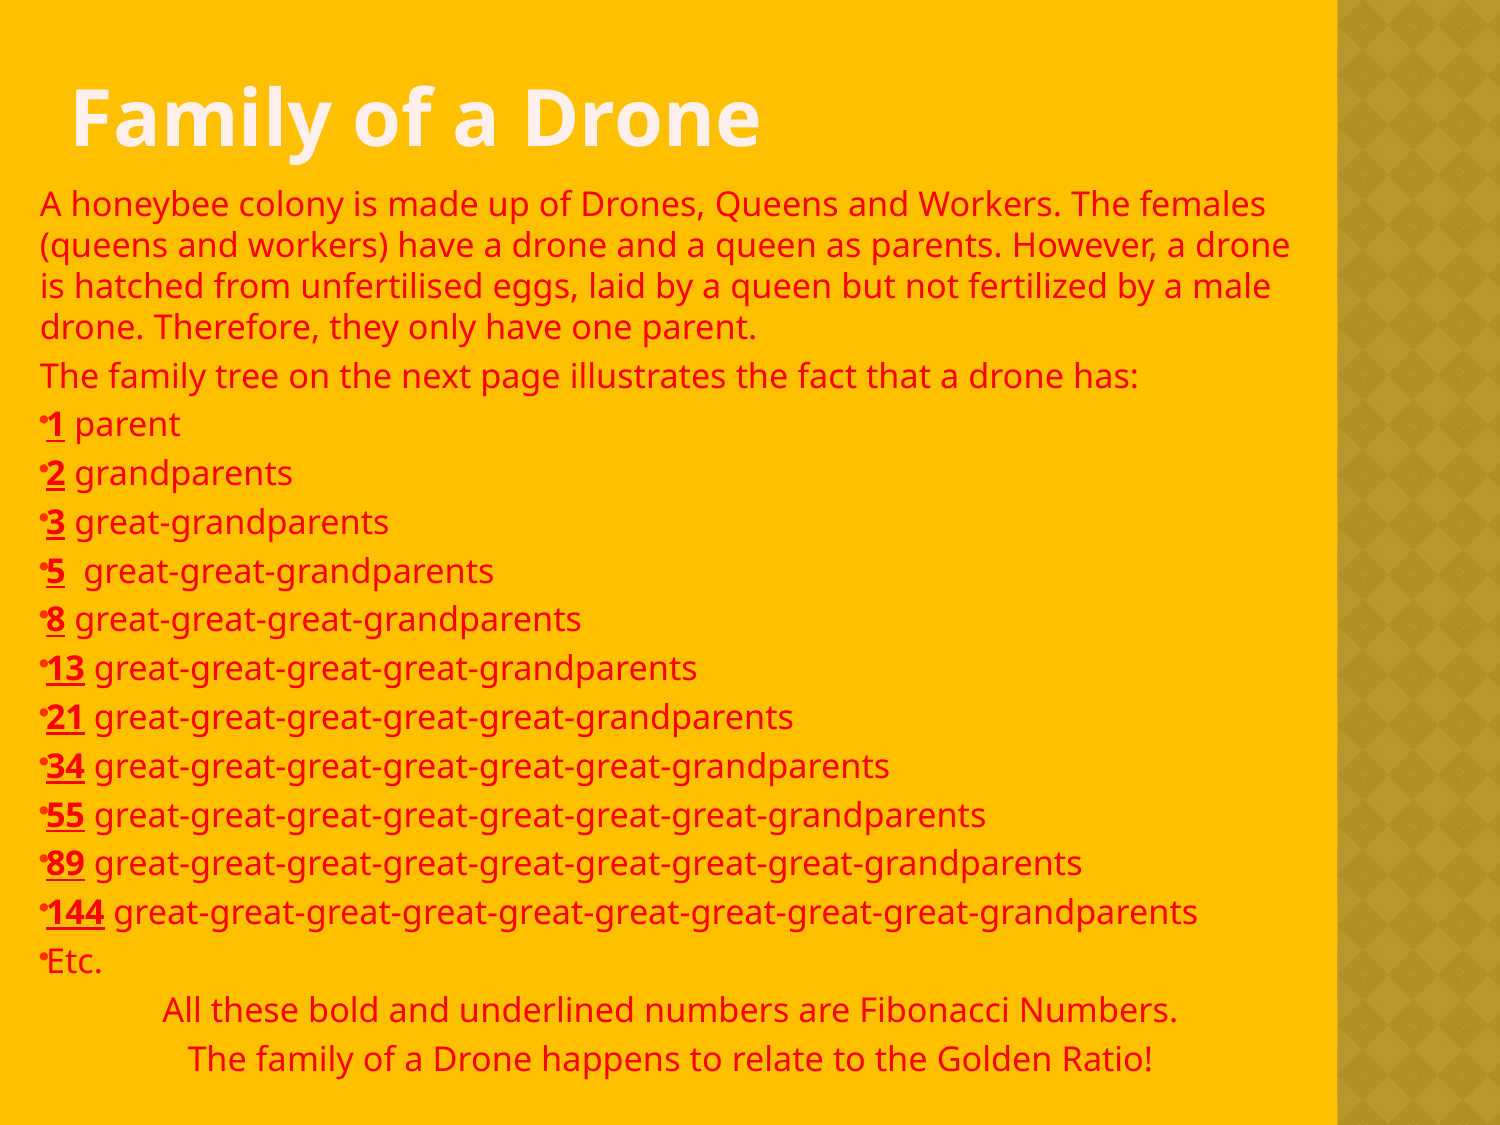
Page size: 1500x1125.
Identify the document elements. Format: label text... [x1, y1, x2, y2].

title Family of a Drone [62, 0, 1250, 163]
list A honeybee colony is made up of Drones, Queens and Workers. The females (queens and workers) have a drone and a queen as parents. However, a drone is hatched from unfertilised eggs, laid by a queen but not fertilized by a male drone. Therefore, they only have one parent. The family tree on the next page illustrates the fact that a drone has: 1 parent 2 grandparents 3 great-grandparents 5 great-great-grandparents 8 great-great-great-grandparents 13 great-great-great-great-grandparents 21 great-great-great-great-great-grandparents 34 great-great-great-great-great-great-grandparents 55 great-great-great-great-great-great-great-grandparents 89 great-great-great-great-great-great-great-great-grandparents 144 great-great-great-great-great-great-great-great-great-grandparents Etc. All these bold and underlined numbers are Fibonacci Numbers. The family of a Drone happens to relate to the Golden Ratio! [24, 174, 1325, 1100]
